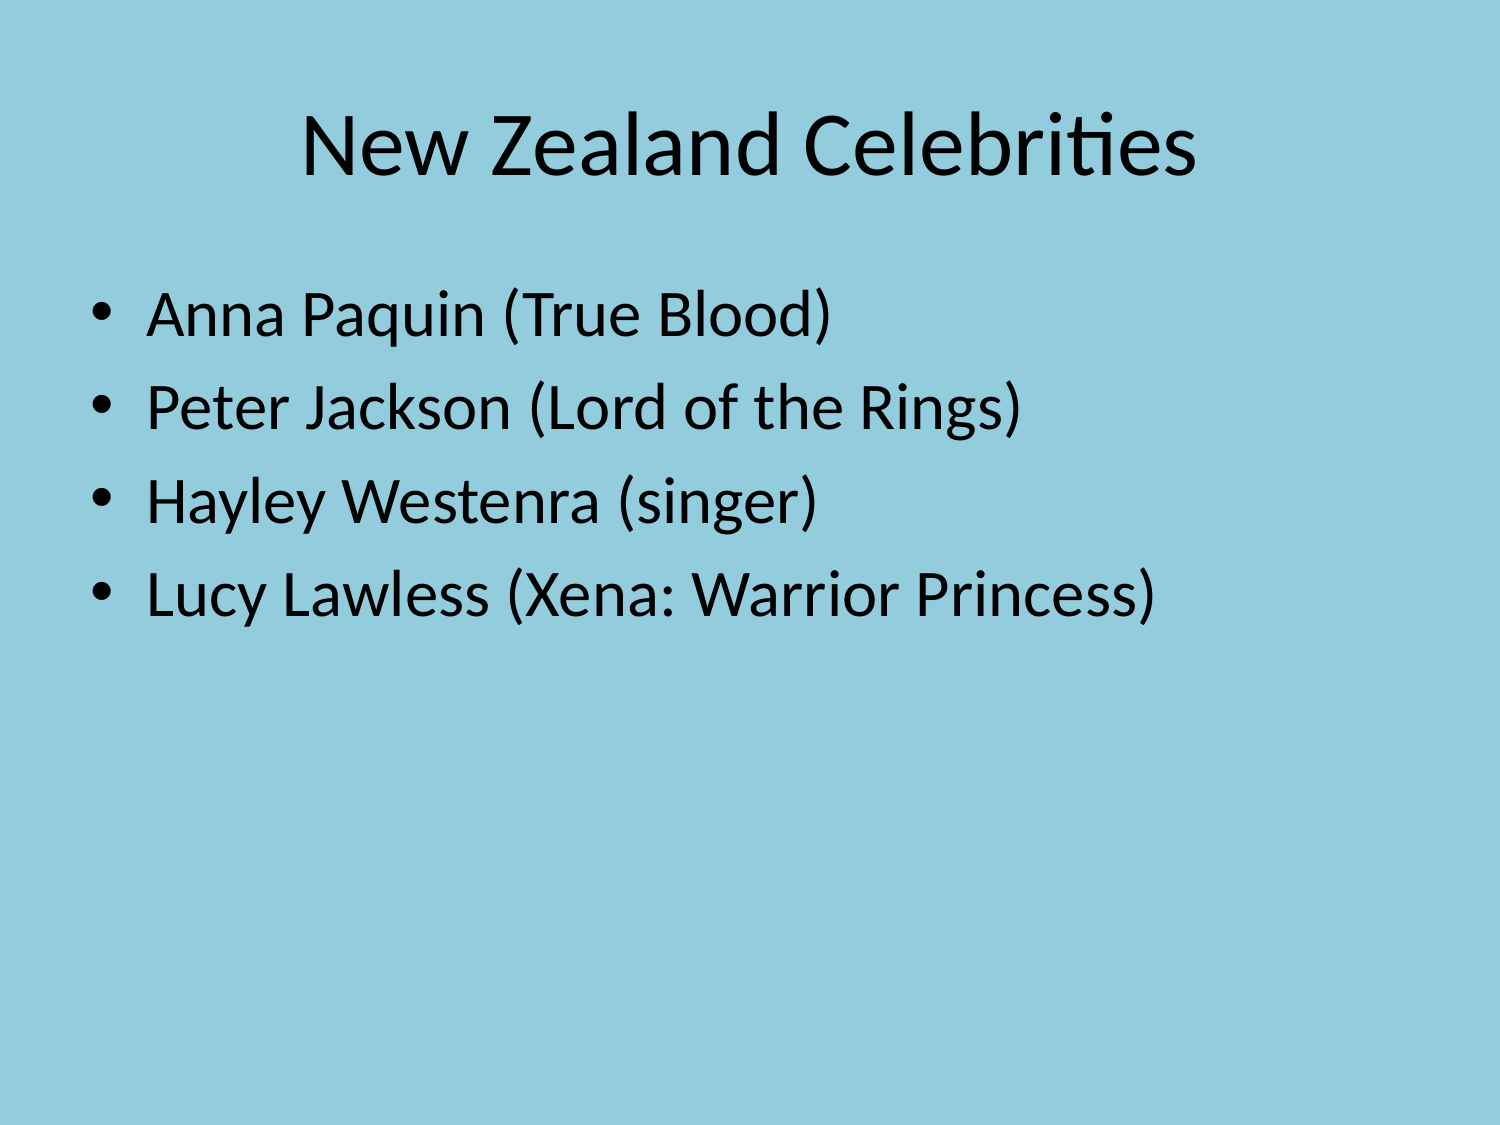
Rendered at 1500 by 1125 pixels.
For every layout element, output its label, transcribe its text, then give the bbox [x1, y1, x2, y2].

title New Zealand Celebrities [75, 45, 1425, 233]
list Anna Paquin (True Blood) Peter Jackson (Lord of the Rings) Hayley Westenra (singer) Lucy Lawless (Xena: Warrior Princess) [75, 262, 1425, 1005]
